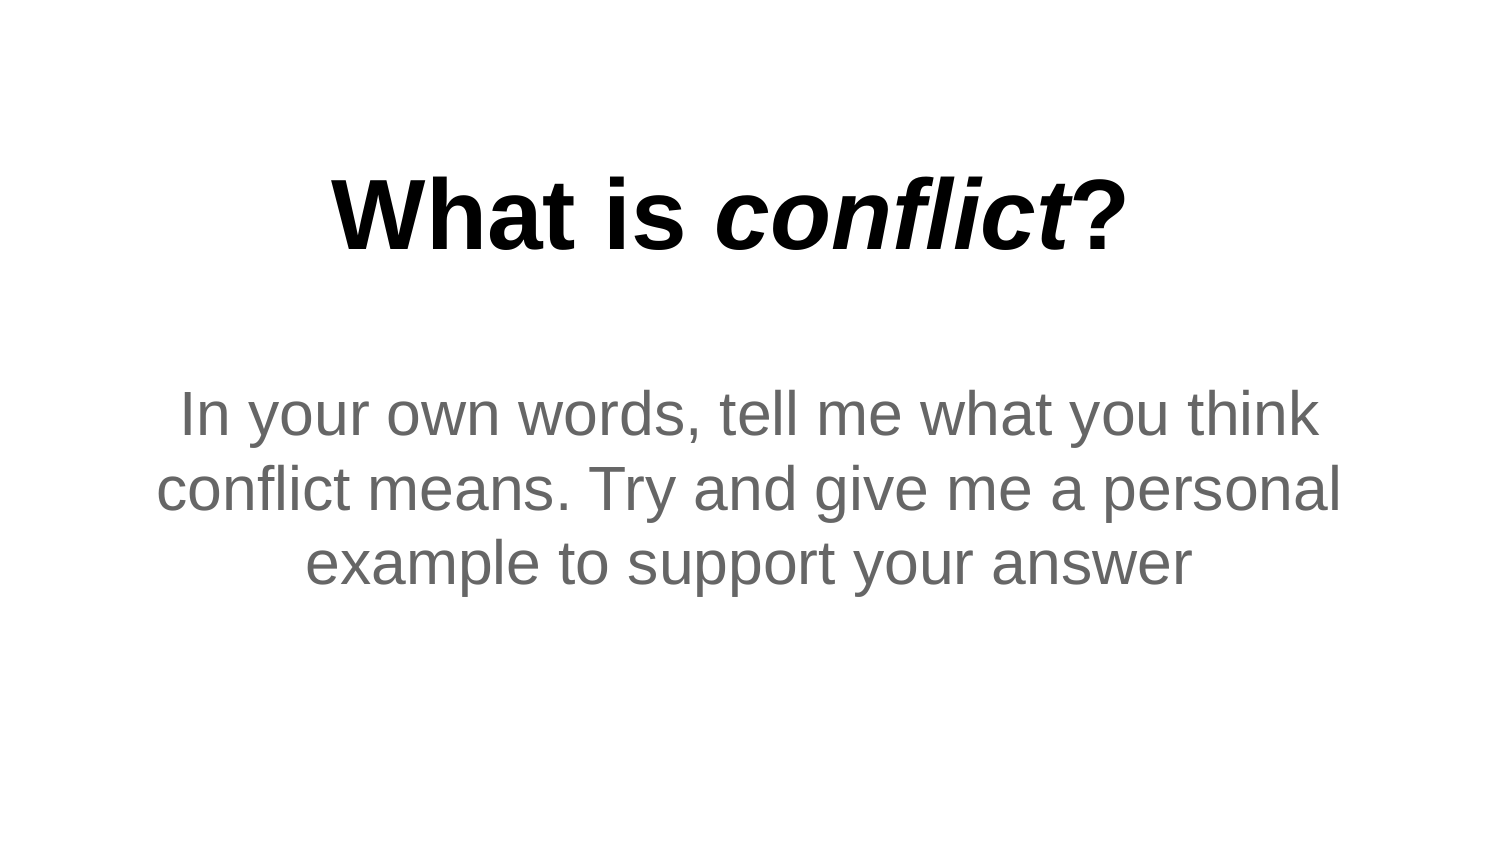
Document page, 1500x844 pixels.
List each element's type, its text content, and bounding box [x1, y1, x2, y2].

title What is conflict? [93, 94, 1369, 285]
subtitle In your own words, tell me what you think conflict means. Try and give me a personal example to support your answer [112, 357, 1388, 487]
